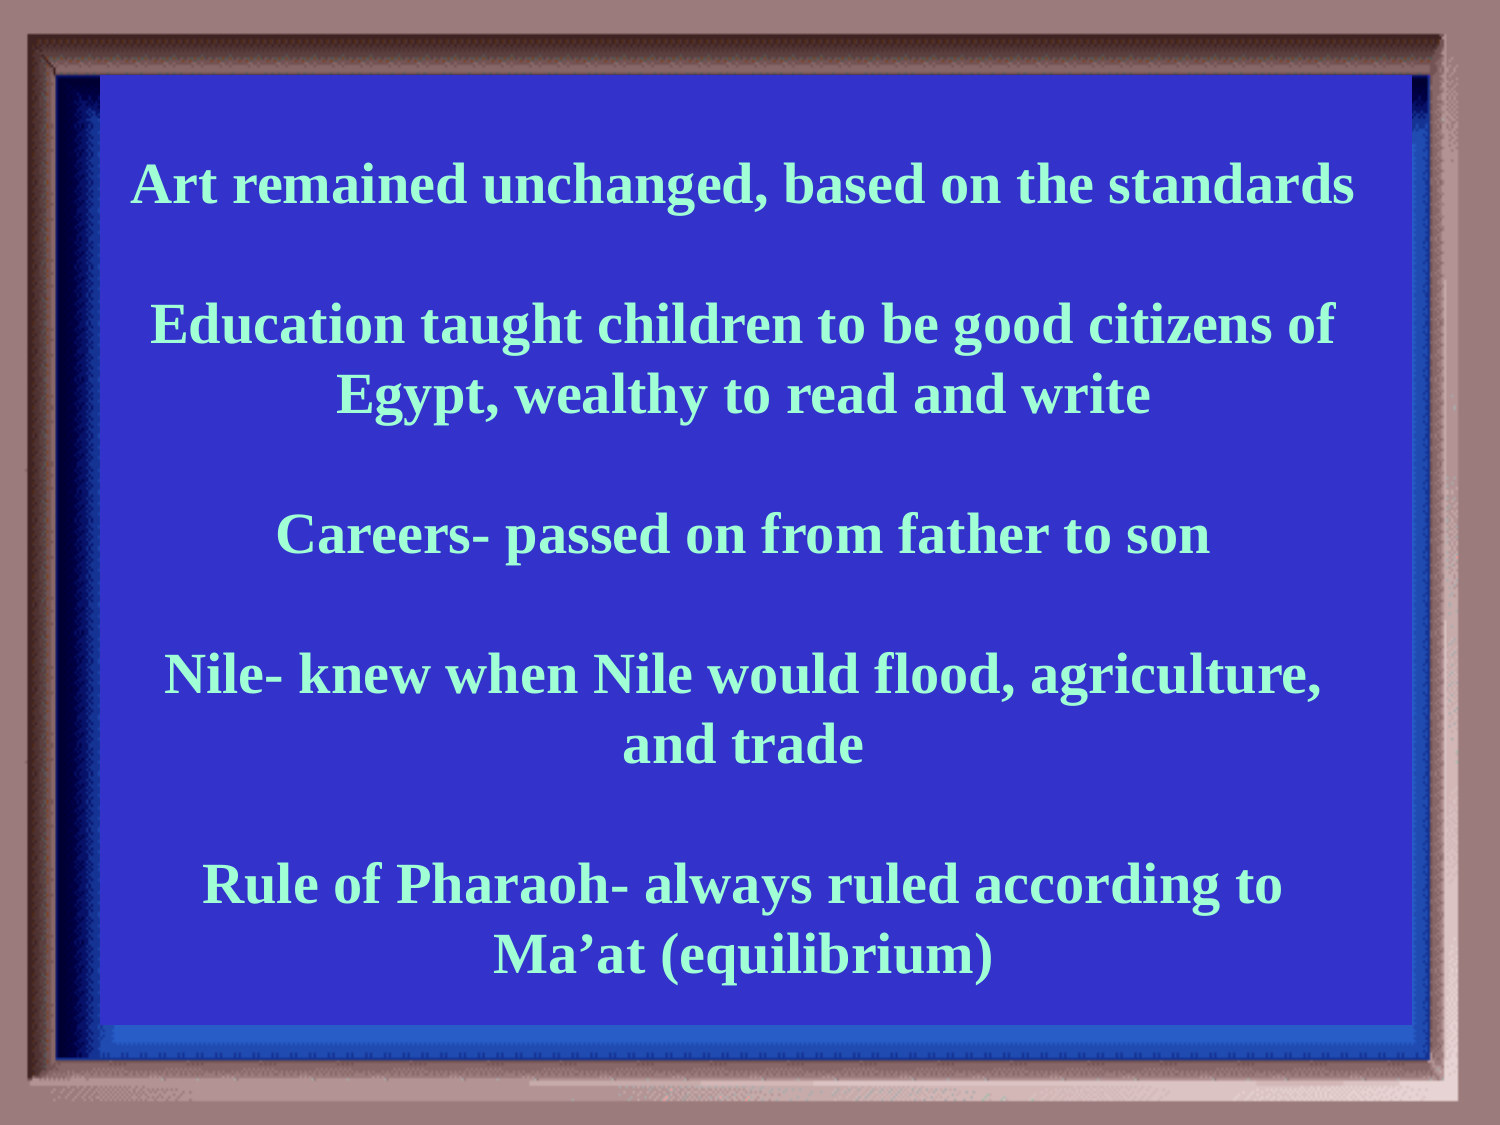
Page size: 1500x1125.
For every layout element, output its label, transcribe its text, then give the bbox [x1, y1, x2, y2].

picture [0, 0, 1500, 1125]
text_box [99, 75, 1413, 1026]
text_box Art remained unchanged, based on the standards Education taught children to be good citizens of Egypt, wealthy to read and write Careers- passed on from father to son Nile- knew when Nile would flood, agriculture, and trade Rule of Pharaoh- always ruled according to Ma’at (equilibrium) [112, 137, 1375, 993]
